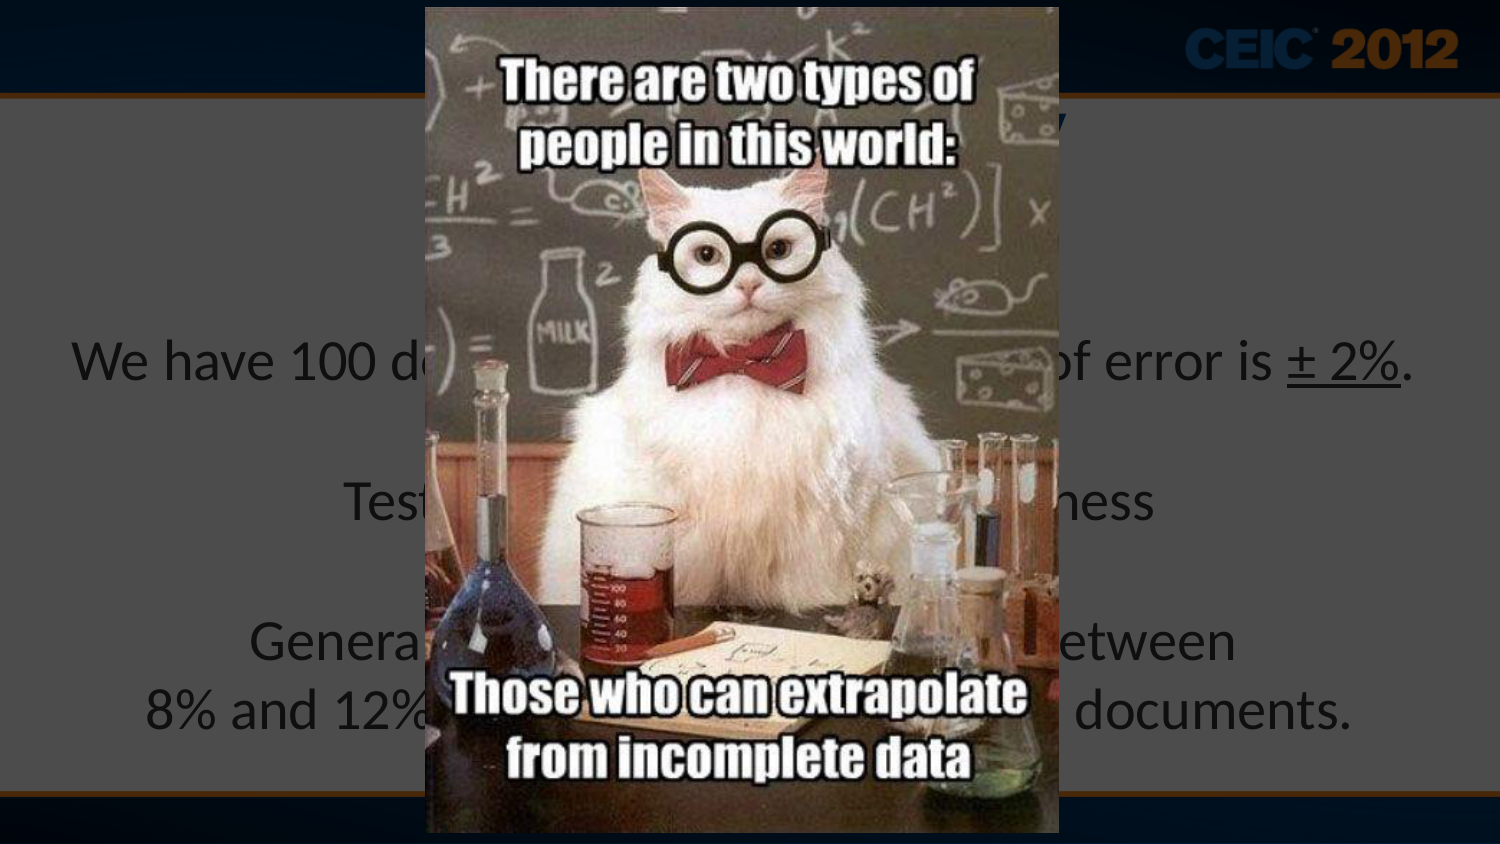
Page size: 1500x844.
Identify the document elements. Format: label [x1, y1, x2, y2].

picture [424, 7, 1060, 833]
text_box [0, 0, 1500, 844]
